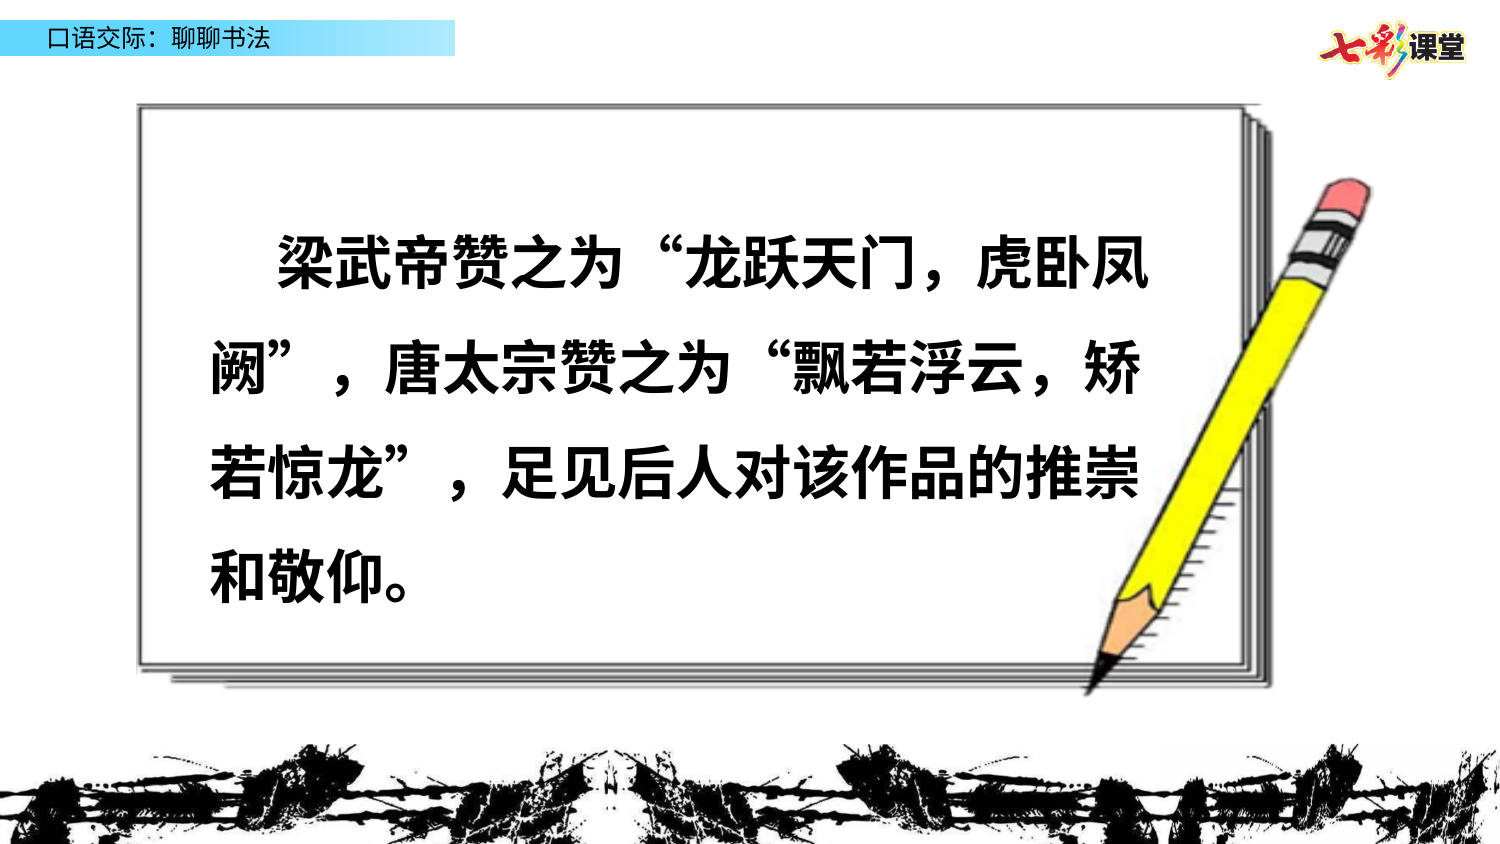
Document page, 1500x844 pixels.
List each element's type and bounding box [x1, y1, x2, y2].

picture [1316, 20, 1468, 80]
picture [1163, 744, 1500, 844]
picture [0, 744, 1162, 844]
text_box [135, 102, 1377, 704]
